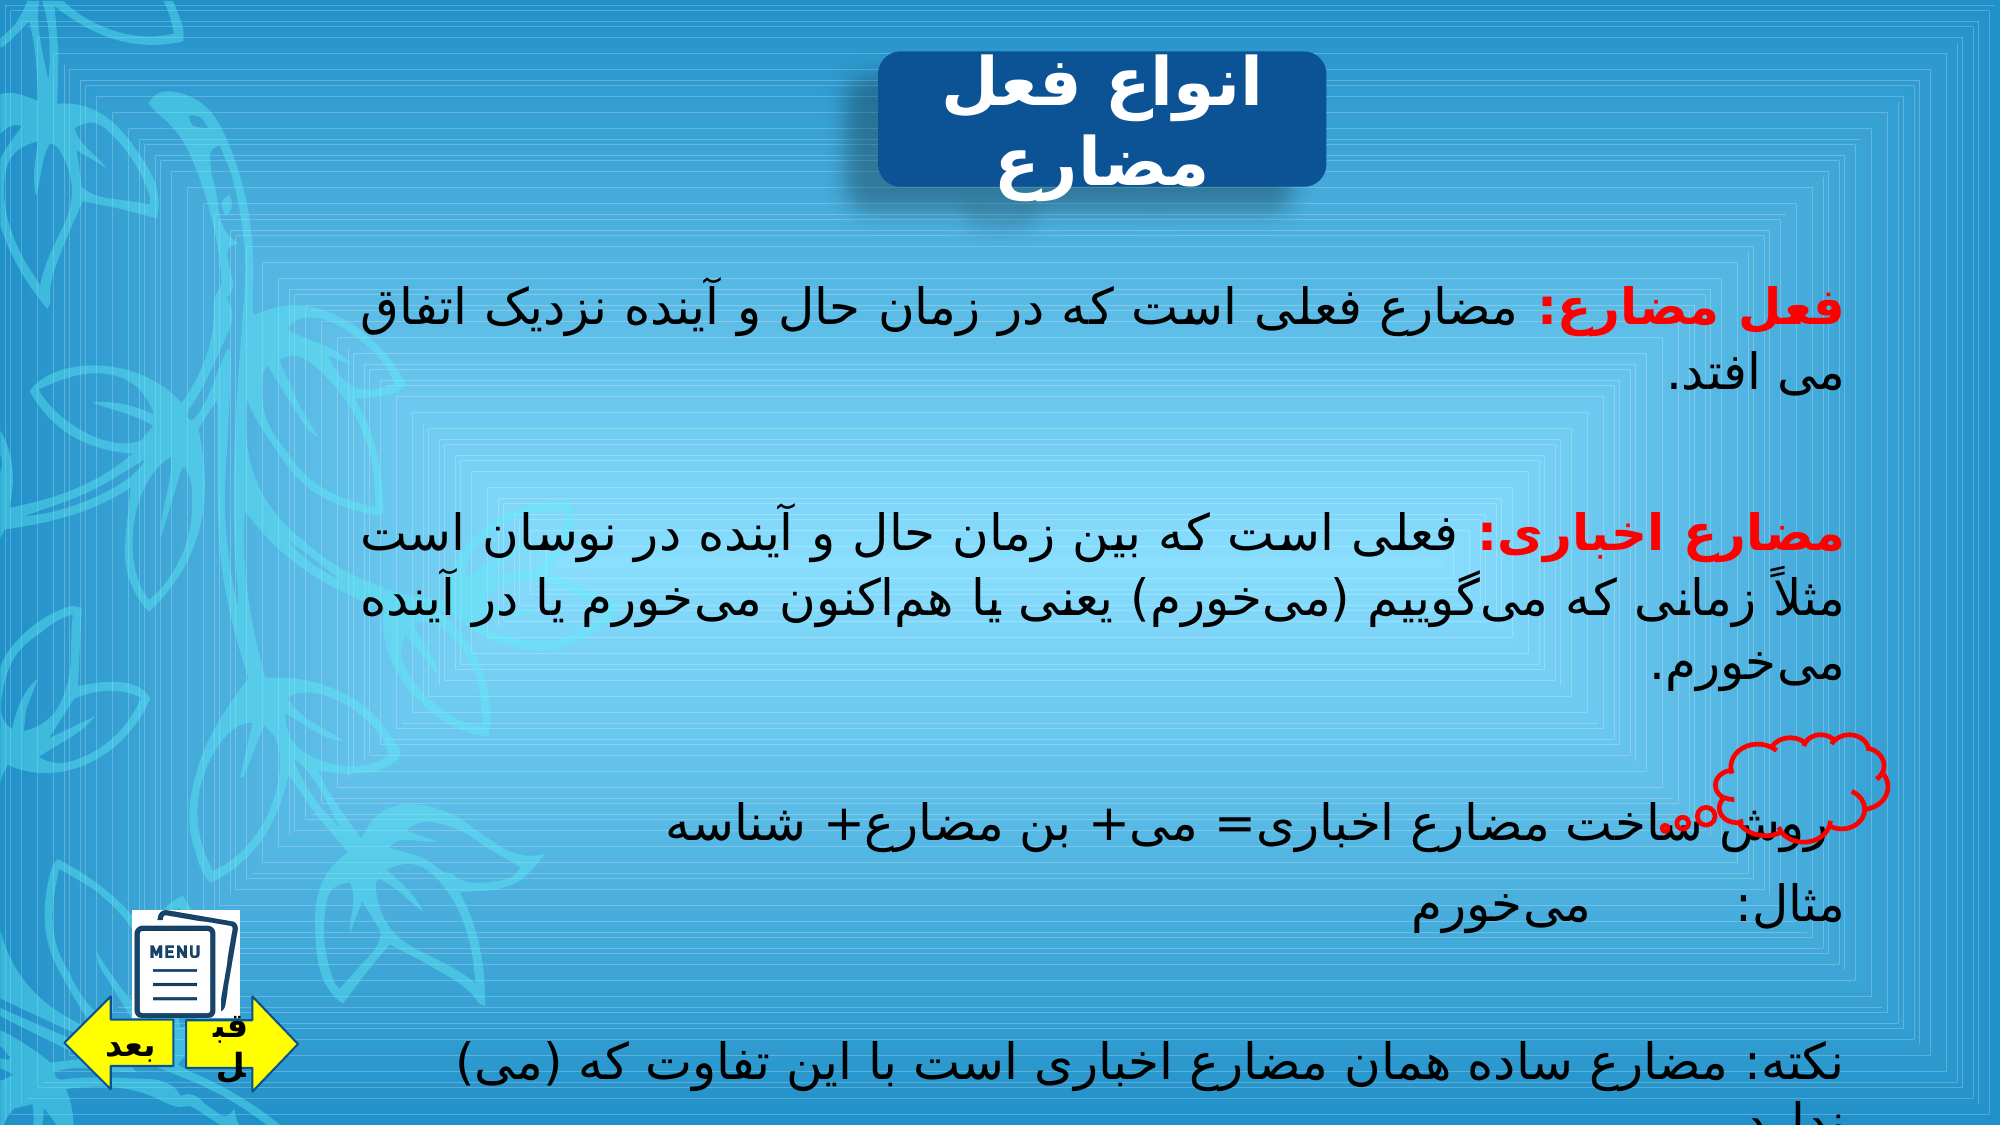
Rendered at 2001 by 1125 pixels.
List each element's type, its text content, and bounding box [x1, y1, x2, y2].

text_box بعد [63, 995, 175, 1091]
text_box [1714, 733, 1890, 844]
text_box قبل [185, 995, 299, 1093]
text_box انواع فعل مضارع [877, 50, 1328, 188]
text_box فعل مضارع: مضارع فعلی است که در زمان حال و آینده نزدیک اتفاق می افتد. مضارع اخباری: فعلی است که بین زمان حال و آینده در نوسان است مثلاً زمانی که می‌گوییم (می‌خورم) یعنی یا هم‌اکنون می‌خورم یا در آینده می‌خورم. روش ساخت مضارع اخباری= می+ بن مضارع+ شناسه مثال: می‌خورم نکته: مضارع ساده همان مضارع اخباری است با این تفاوت که (می) ندارد. [344, 186, 1861, 1125]
text_box [1696, 806, 1717, 827]
text_box [1675, 816, 1690, 831]
picture [132, 910, 240, 1018]
text_box [1661, 824, 1670, 833]
